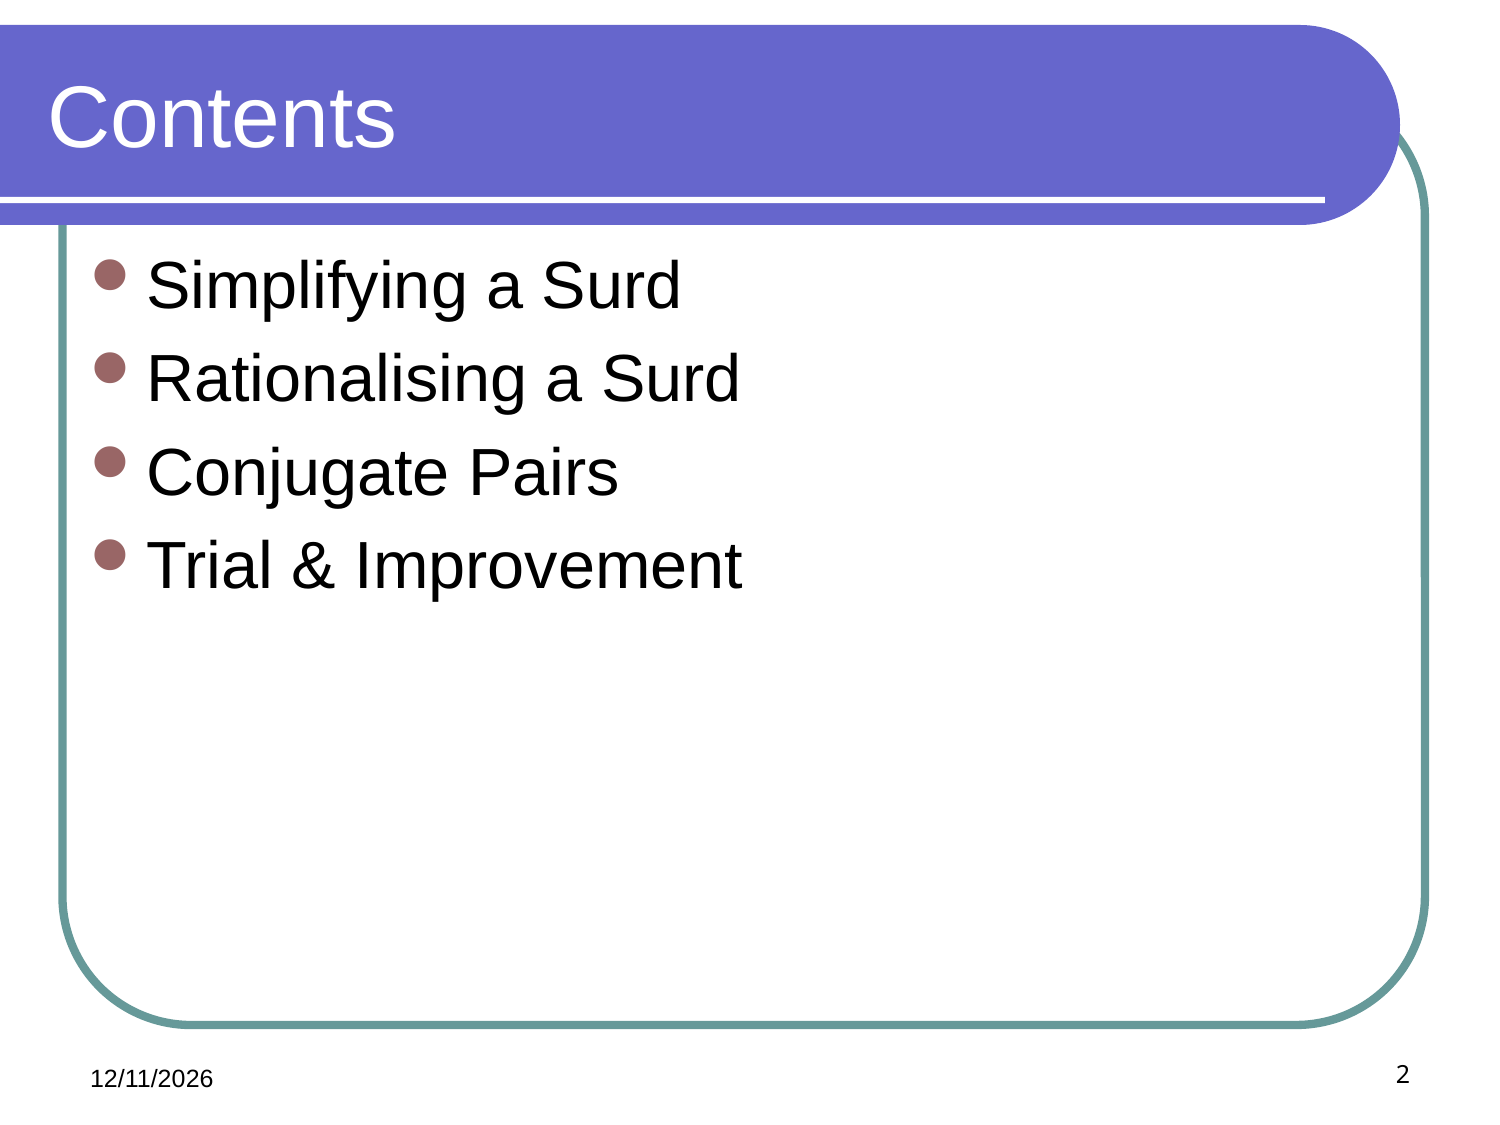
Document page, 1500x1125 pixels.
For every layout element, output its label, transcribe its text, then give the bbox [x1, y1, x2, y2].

slide_number 2 [1074, 1024, 1426, 1101]
title Contents [31, 37, 1348, 188]
list Simplifying a Surd Rationalising a Surd Conjugate Pairs Trial & Improvement [74, 234, 1426, 1009]
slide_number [74, 1024, 426, 1101]
